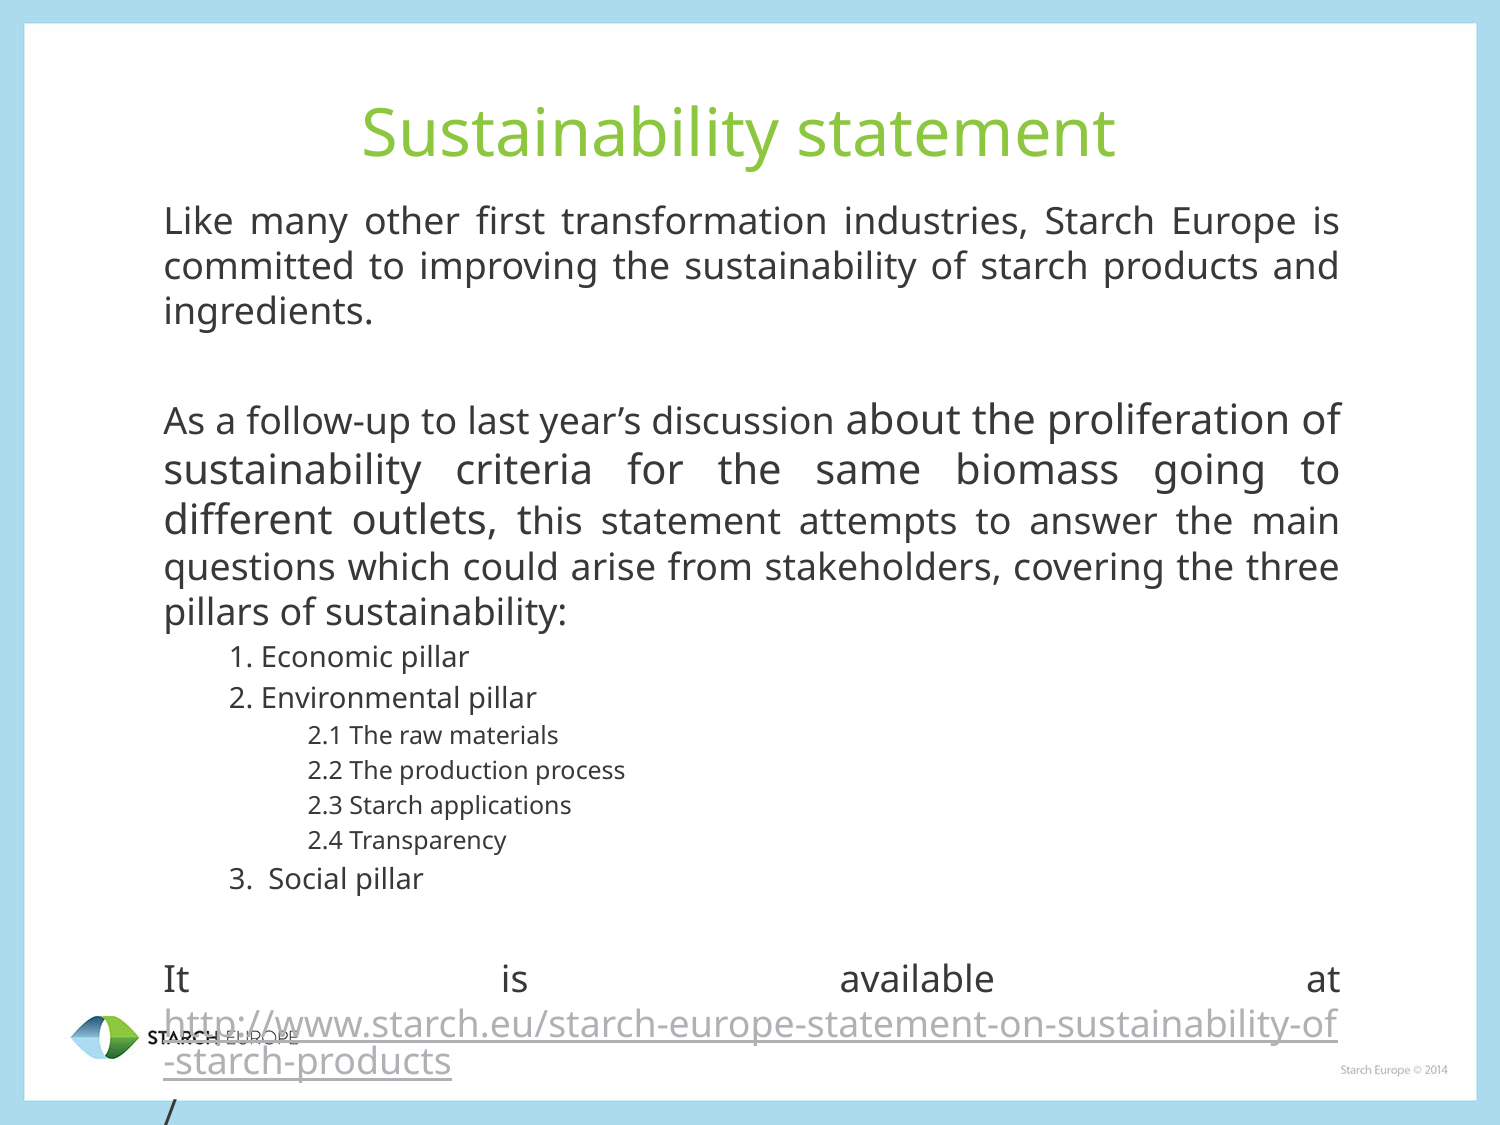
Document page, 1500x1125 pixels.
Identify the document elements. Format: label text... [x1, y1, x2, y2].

title Sustainability statement [78, 69, 1401, 190]
picture [0, 0, 1500, 1125]
list Like many other first transformation industries, Starch Europe is committed to improving the sustainability of starch products and ingredients. As a follow-up to last year’s discussion about the proliferation of sustainability criteria for the same biomass going to different outlets, this statement attempts to answer the main questions which could arise from stakeholders, covering the three pillars of sustainability: 1. Economic pillar 2. Environmental pillar 2.1 The raw materials 2.2 The production process 2.3 Starch applications 2.4 Transparency 3. Social pillar It is available at http://www.starch.eu/starch-europe-statement-on-sustainability-of-starch-products/ [148, 189, 1357, 939]
